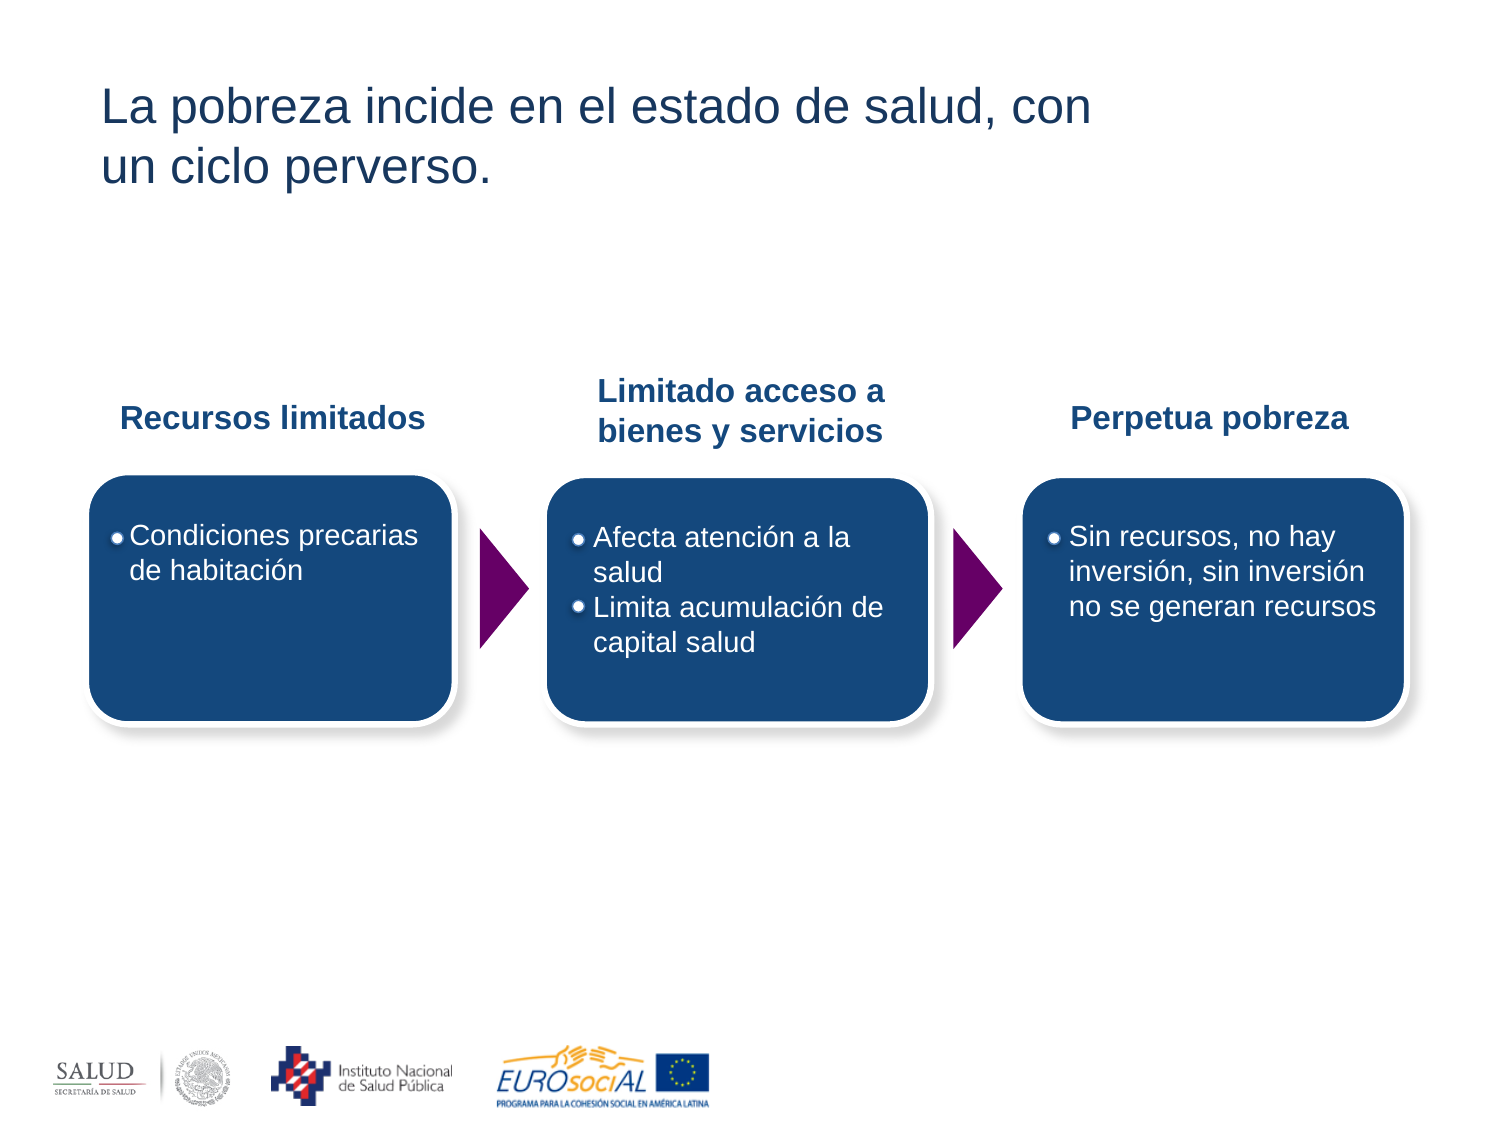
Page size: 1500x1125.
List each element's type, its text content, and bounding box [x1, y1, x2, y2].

text_box Limitado acceso a bienes y servicios [582, 361, 901, 457]
text_box Condiciones precarias de habitación [114, 508, 455, 594]
text_box [571, 599, 586, 614]
picture [490, 1037, 715, 1116]
text_box La pobreza incide en el estado de salud, con un ciclo perverso. [85, 66, 1270, 202]
text_box Afecta atención a la salud Limita acumulación de capital salud [578, 510, 950, 666]
text_box [479, 528, 530, 650]
text_box [1047, 531, 1061, 546]
text_box [571, 532, 586, 547]
text_box Sin recursos, no hay inversión, sin inversión no se generan recursos [1054, 509, 1425, 630]
text_box [110, 531, 125, 546]
text_box [953, 528, 1003, 650]
text_box [85, 472, 455, 725]
text_box Recursos limitados [105, 389, 442, 445]
text_box [1019, 474, 1407, 725]
text_box [543, 474, 932, 725]
picture [53, 1041, 231, 1112]
picture [271, 1046, 452, 1106]
text_box Perpetua pobreza [1055, 389, 1365, 445]
